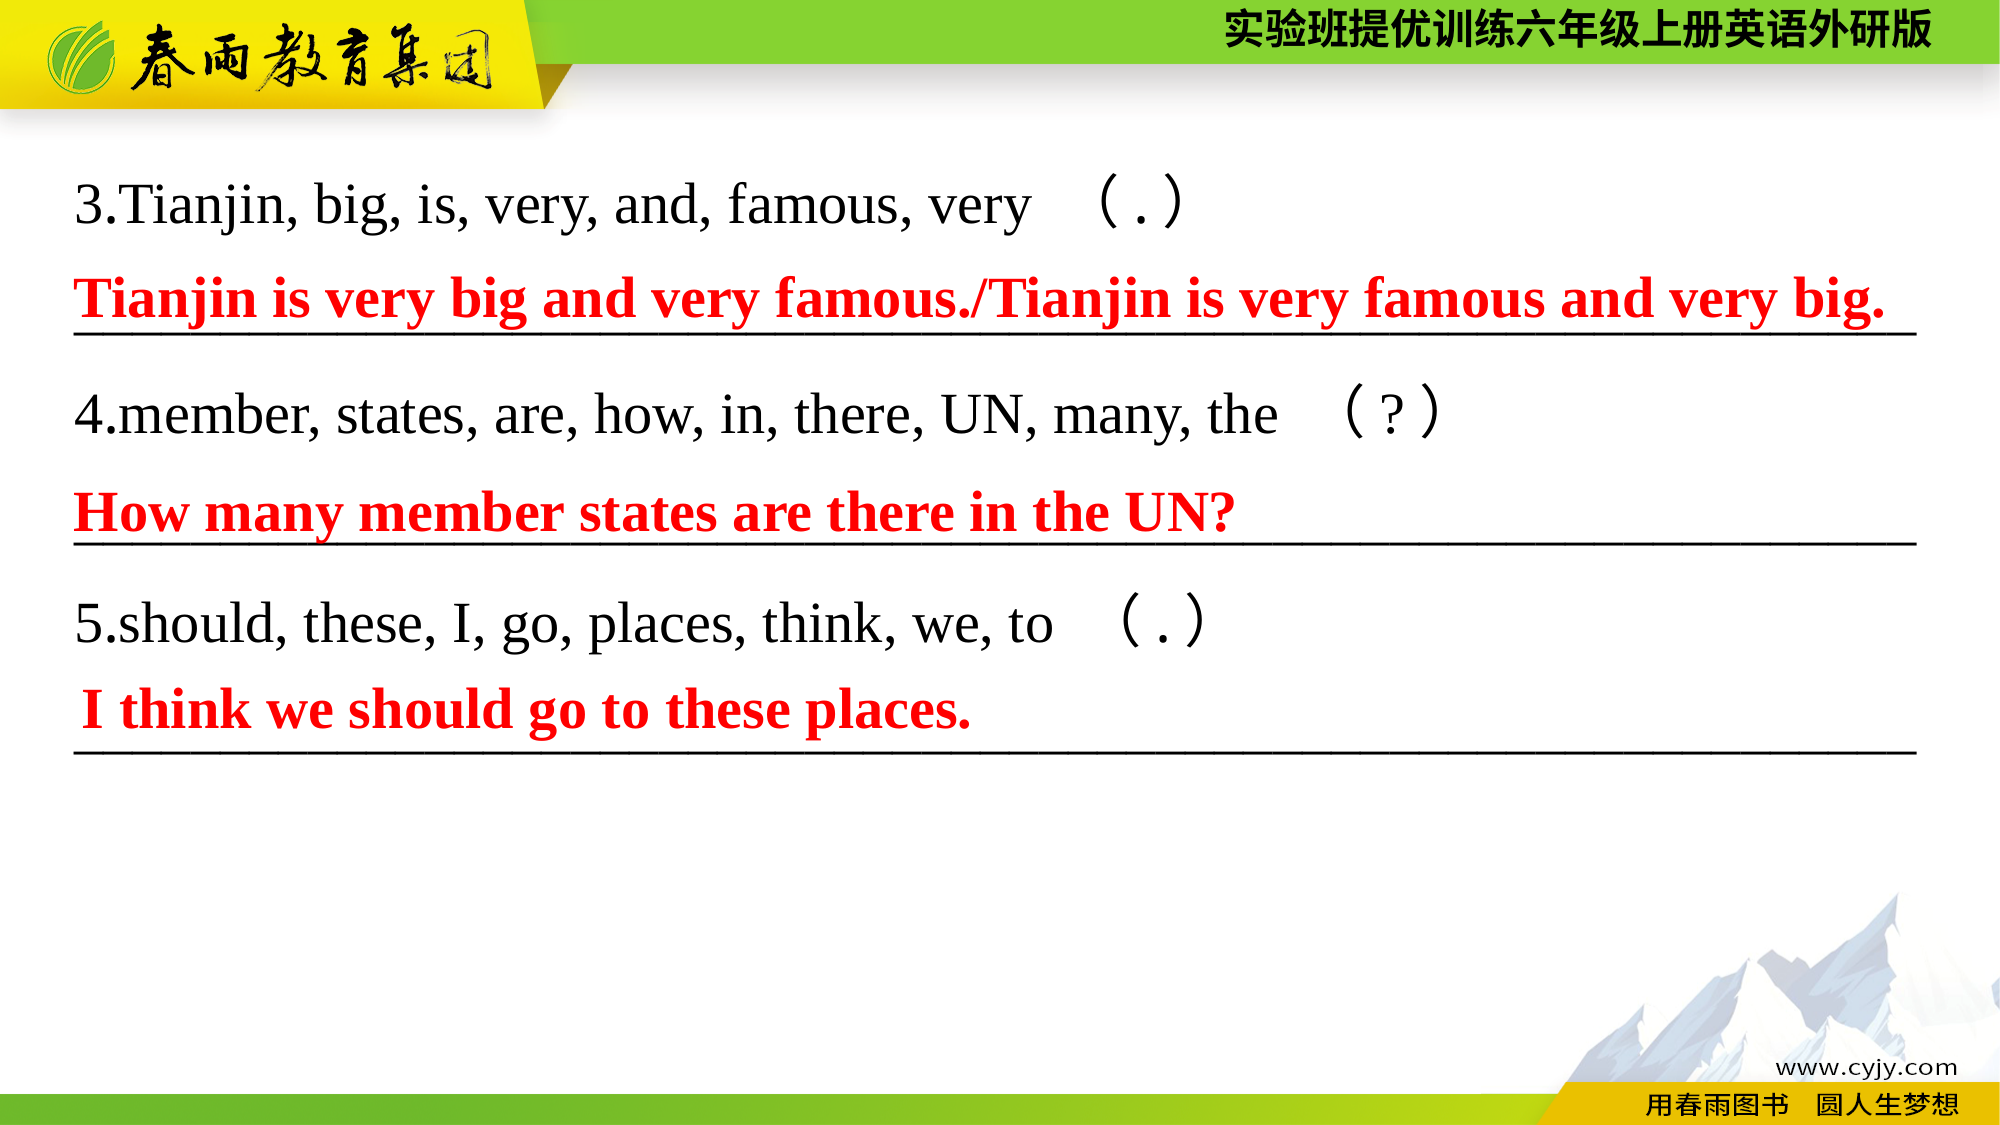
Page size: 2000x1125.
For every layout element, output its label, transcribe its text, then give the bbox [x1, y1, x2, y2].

text_box Tianjin is very big and very famous./Tianjin is very famous and very big. [59, 216, 1933, 337]
picture [0, 0, 2000, 1125]
text_box How many member states are there in the UN? [59, 431, 1500, 551]
list 3.Tianjin, big, is, very, and, famous, very （.） _______________________________________________________________ 4.member, states, are, how, in, there, UN, many, the （?） _______________________________________________________________ 5.should, these, I, go, places, think, we, to （.） _______________________________________________________________ [59, 122, 1944, 774]
text_box I think we should go to these places. [67, 662, 989, 748]
